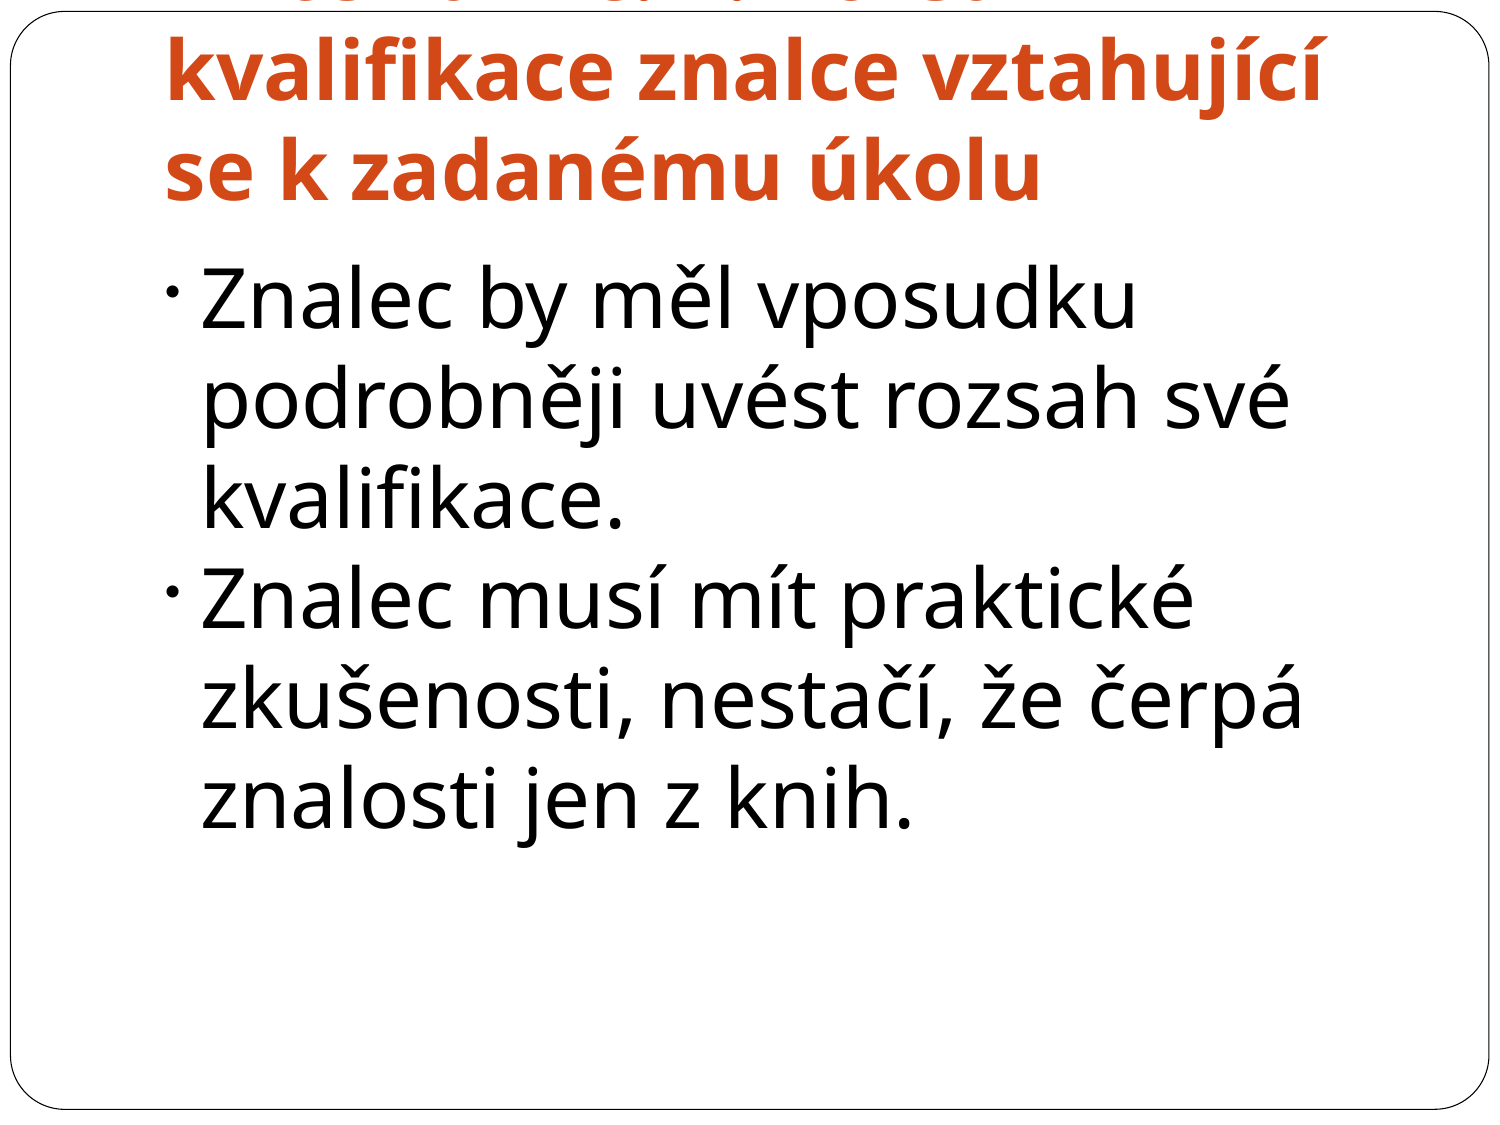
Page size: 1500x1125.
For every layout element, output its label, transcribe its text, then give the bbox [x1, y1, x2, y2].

text_box Znalec by měl vposudku podrobněji uvést rozsah své kvalifikace. Znalec musí mít praktické zkušenosti, nestačí, že čerpá znalosti jen z knih. [150, 237, 1425, 988]
text_box Kritérium č. 1: Rozsah kvalifikace znalce vztahující se k zadanému úkolu [150, 45, 1425, 233]
